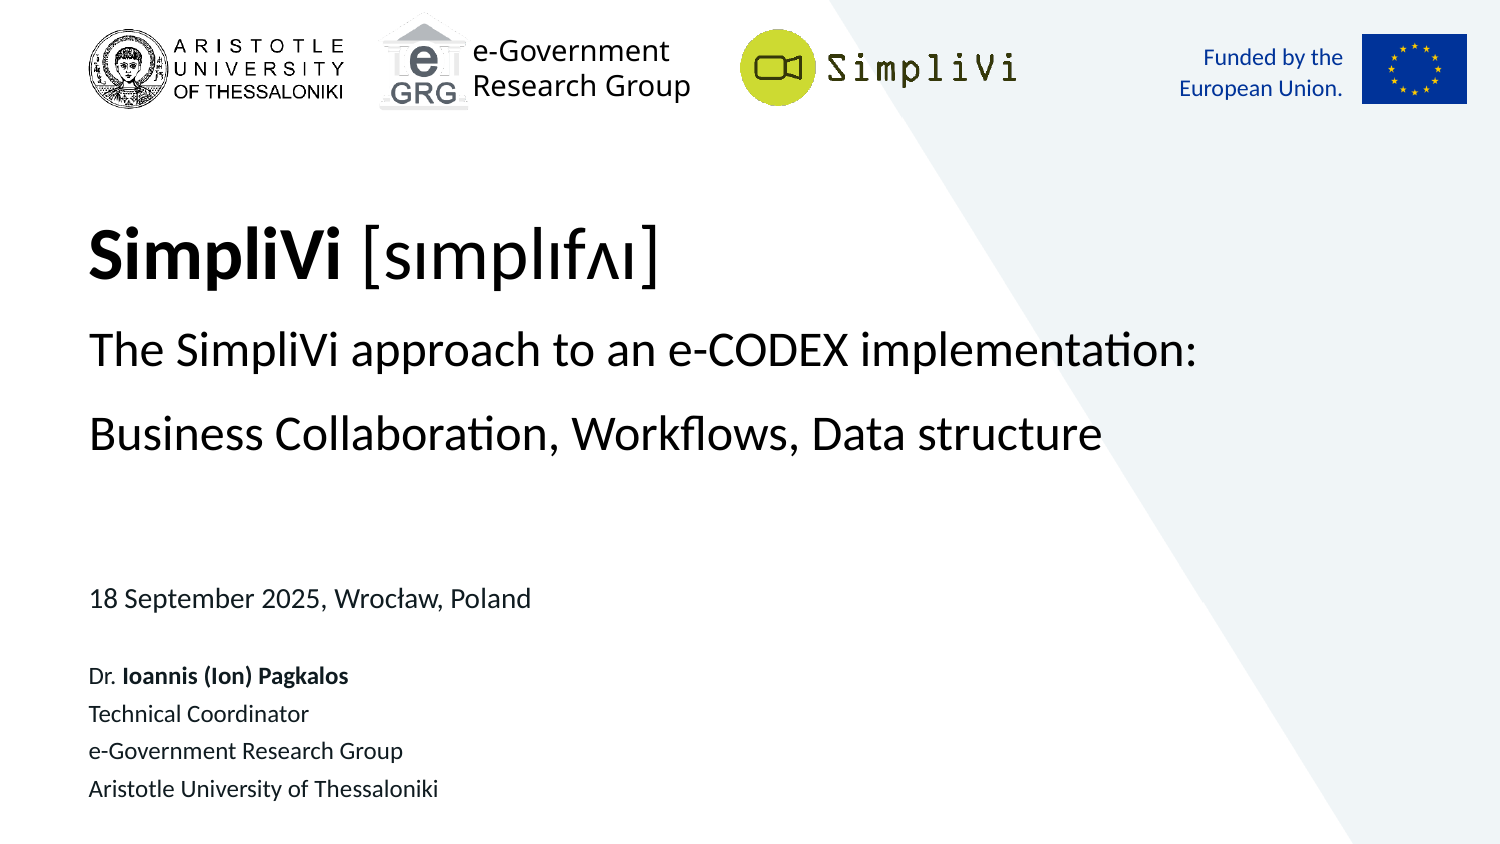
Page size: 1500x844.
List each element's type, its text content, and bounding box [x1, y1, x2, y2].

title SimpliVi [sɪmplɪfʌɪ] [88, 131, 1398, 295]
list 18 September 2025, Wrocław, Poland Dr. Ioannis (Ion) Pagkalos Technical Coordinator e-Government Research Group Aristotle University of Thessaloniki [88, 734, 1414, 803]
picture [0, 0, 1500, 844]
subtitle The SimpliVi approach to an e-CODEX implementation: Business Collaboration, Workflows, Data structure [89, 293, 1399, 457]
